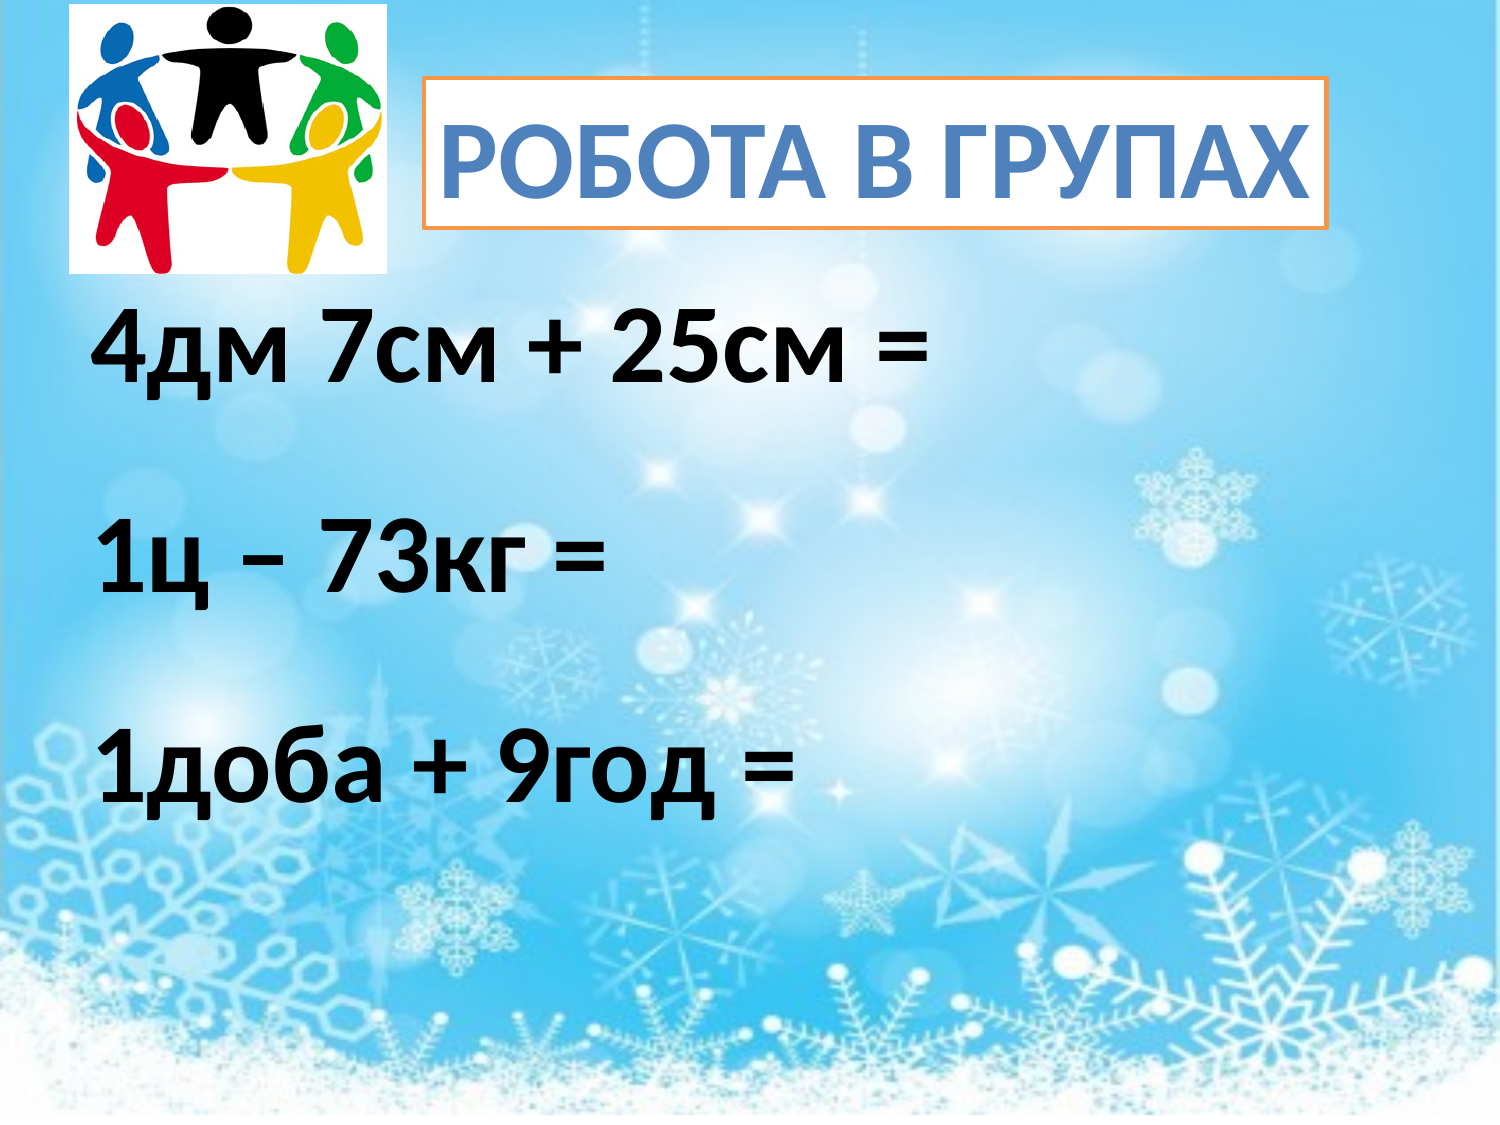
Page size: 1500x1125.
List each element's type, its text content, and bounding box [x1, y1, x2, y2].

text_box Робота в групах [422, 76, 1329, 230]
list 4дм 7см + 25см = 1ц – 73кг = 1доба + 9год = [75, 262, 1425, 1005]
picture [0, 0, 1500, 1125]
title Робота в групах [391, 45, 1425, 233]
